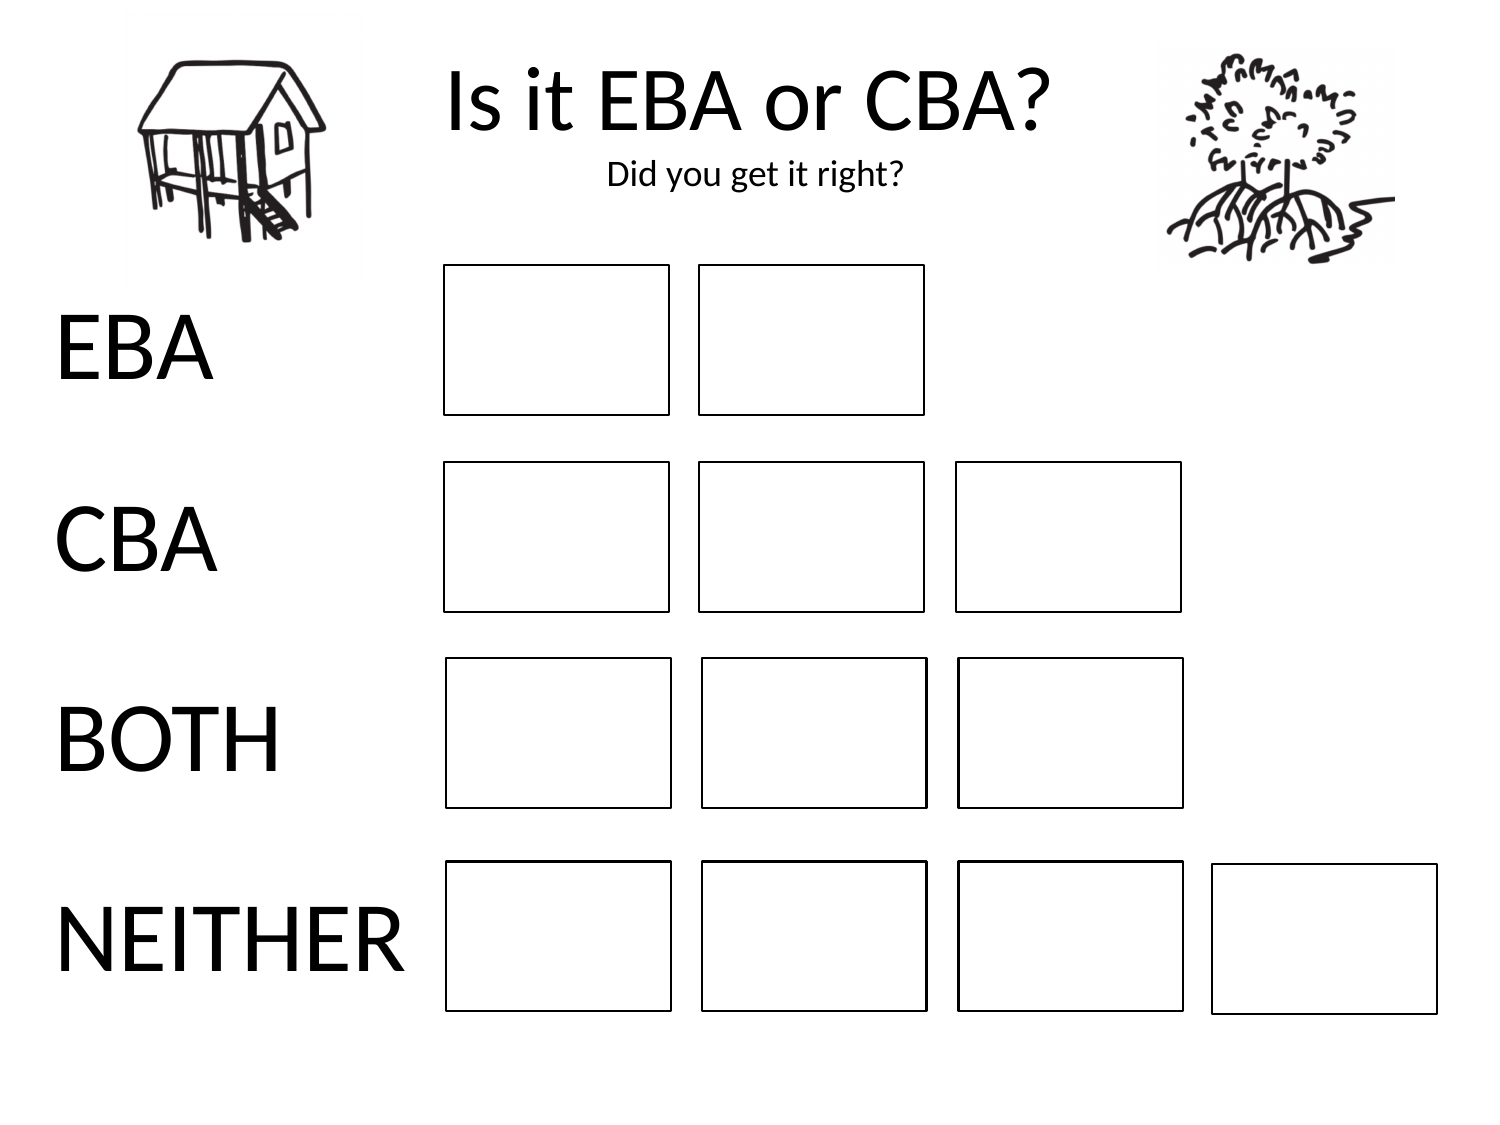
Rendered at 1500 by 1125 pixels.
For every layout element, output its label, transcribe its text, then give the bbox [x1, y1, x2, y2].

text_box BOTH [39, 664, 340, 799]
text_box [443, 462, 1182, 613]
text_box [124, 10, 1396, 303]
text_box CBA [39, 464, 340, 599]
text_box EBA [39, 272, 340, 407]
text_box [443, 311, 925, 416]
title Is it EBA or CBA? [75, 0, 1425, 188]
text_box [445, 861, 1438, 1015]
text_box NEITHER [39, 864, 441, 999]
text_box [445, 657, 1184, 809]
